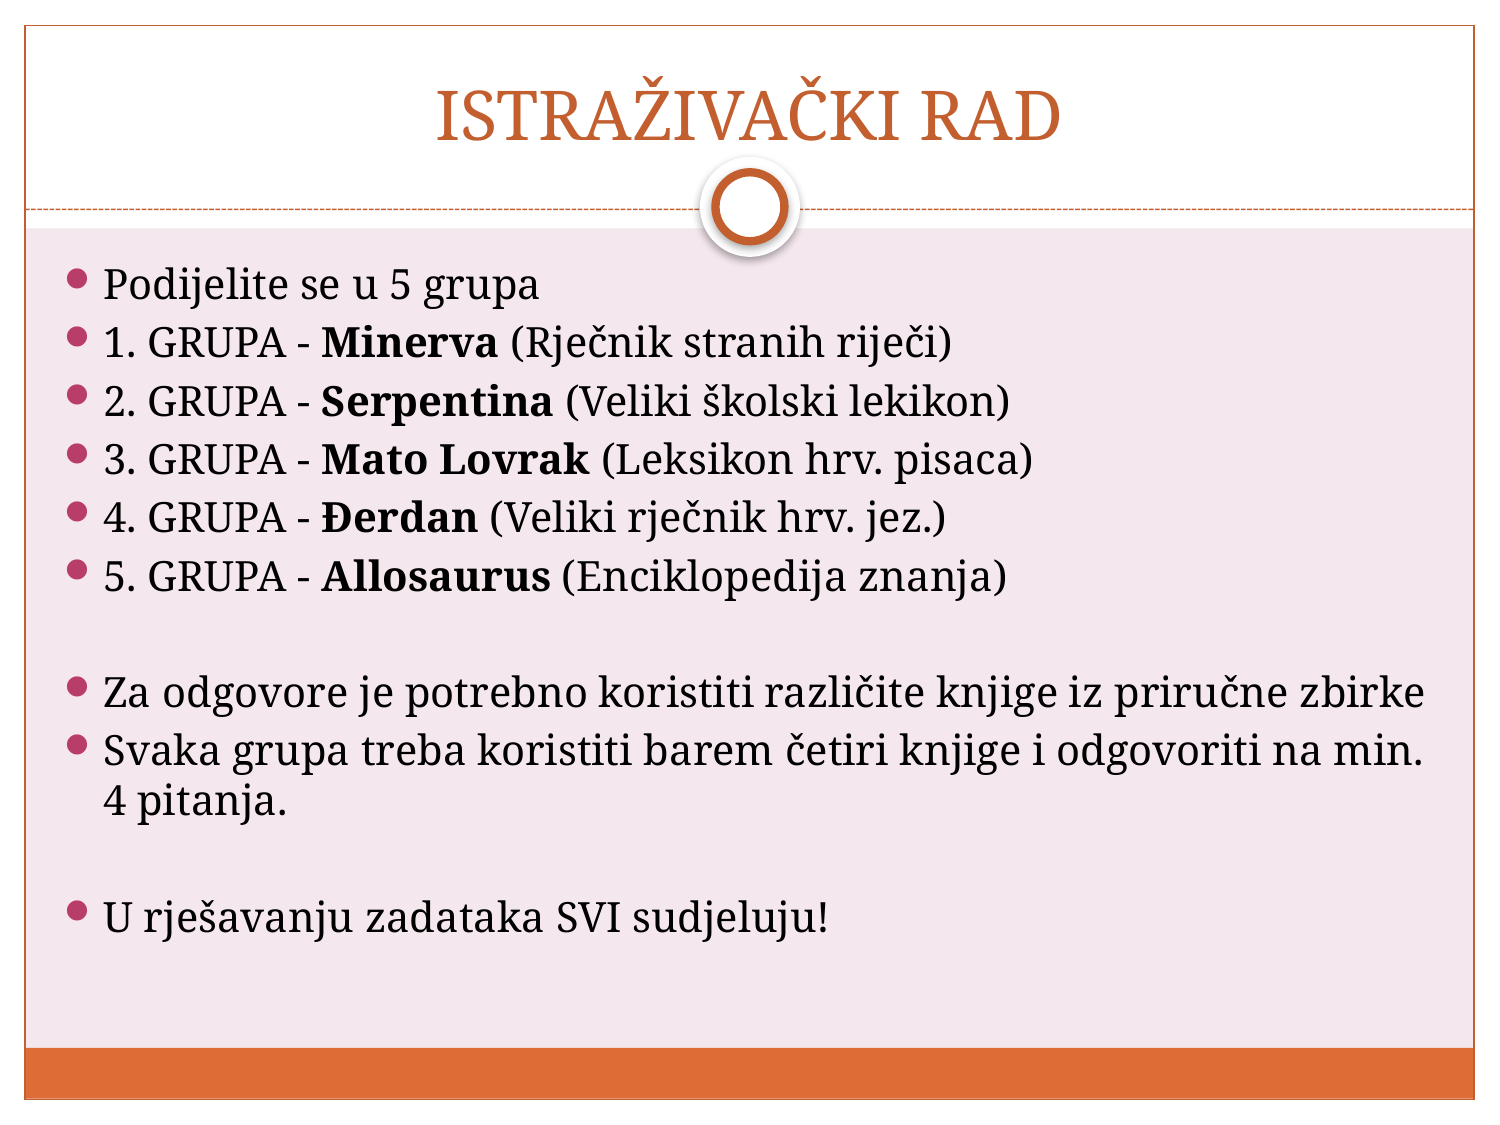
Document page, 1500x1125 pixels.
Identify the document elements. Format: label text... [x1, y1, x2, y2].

list Podijelite se u 5 grupa 1. GRUPA - Minerva (Rječnik stranih riječi) 2. GRUPA - Serpentina (Veliki školski lekikon) 3. GRUPA - Mato Lovrak (Leksikon hrv. pisaca) 4. GRUPA - Đerdan (Veliki rječnik hrv. jez.) 5. GRUPA - Allosaurus (Enciklopedija znanja) Za odgovore je potrebno koristiti različite knjige iz priručne zbirke Svaka grupa treba koristiti barem četiri knjige i odgovoriti na min. 4 pitanja. U rješavanju zadataka SVI sudjeluju! [49, 250, 1445, 1001]
title ISTRAŽIVAČKI RAD [49, 37, 1450, 162]
